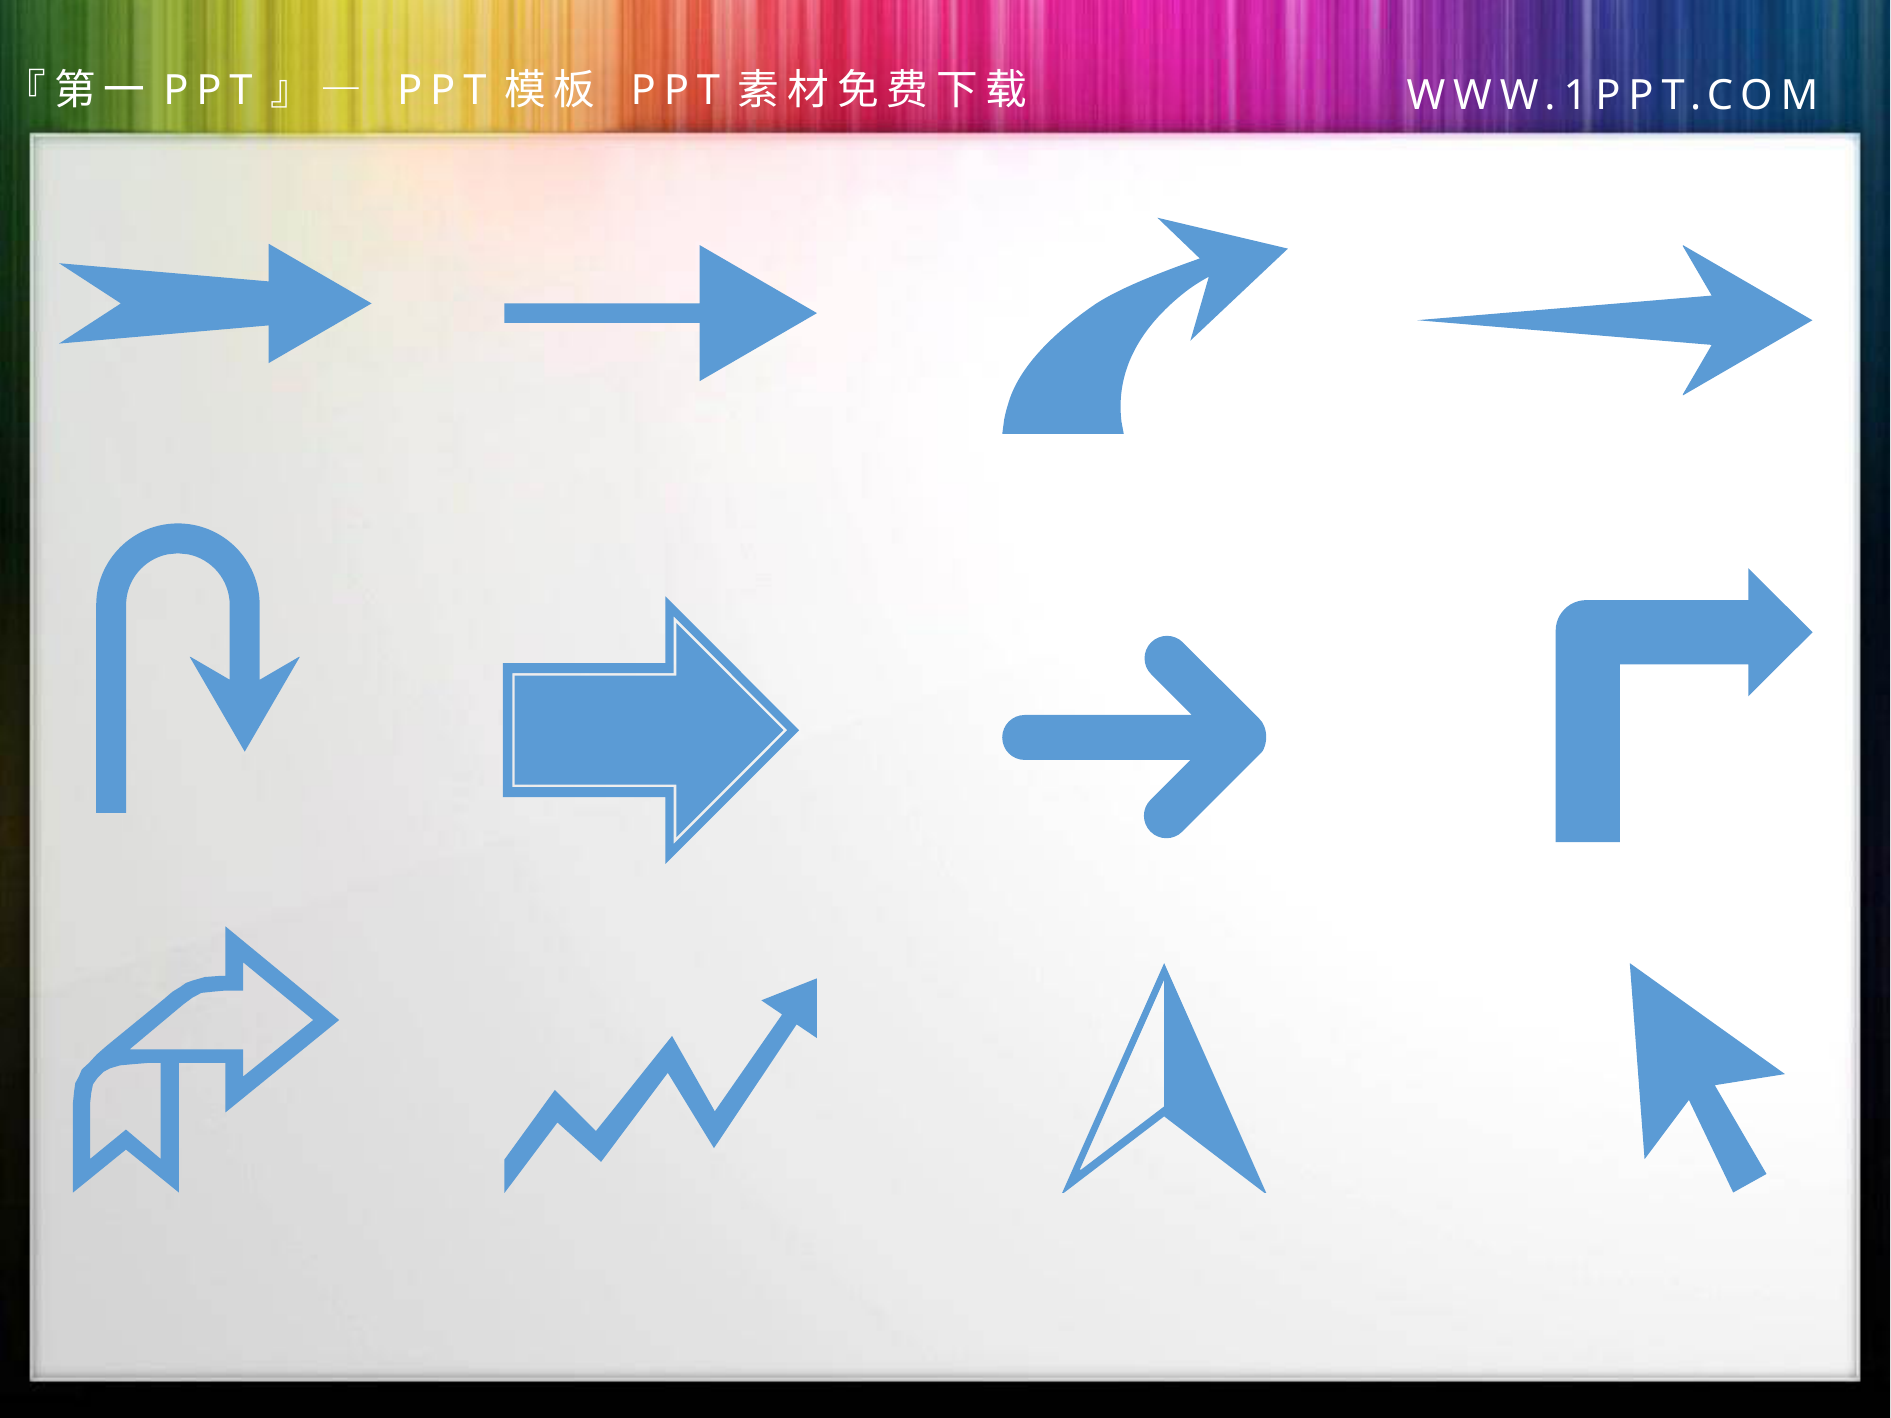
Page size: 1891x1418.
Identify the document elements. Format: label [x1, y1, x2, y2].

picture [0, 0, 1891, 1418]
text_box [96, 523, 300, 813]
text_box [1555, 568, 1813, 843]
text_box [504, 245, 817, 382]
text_box [72, 926, 340, 1193]
text_box [1629, 963, 1786, 1193]
text_box [504, 978, 817, 1193]
text_box [502, 596, 800, 864]
text_box [1417, 245, 1813, 396]
text_box [1002, 635, 1267, 839]
text_box [1062, 963, 1267, 1193]
text_box [1002, 217, 1288, 434]
text_box [59, 243, 372, 364]
